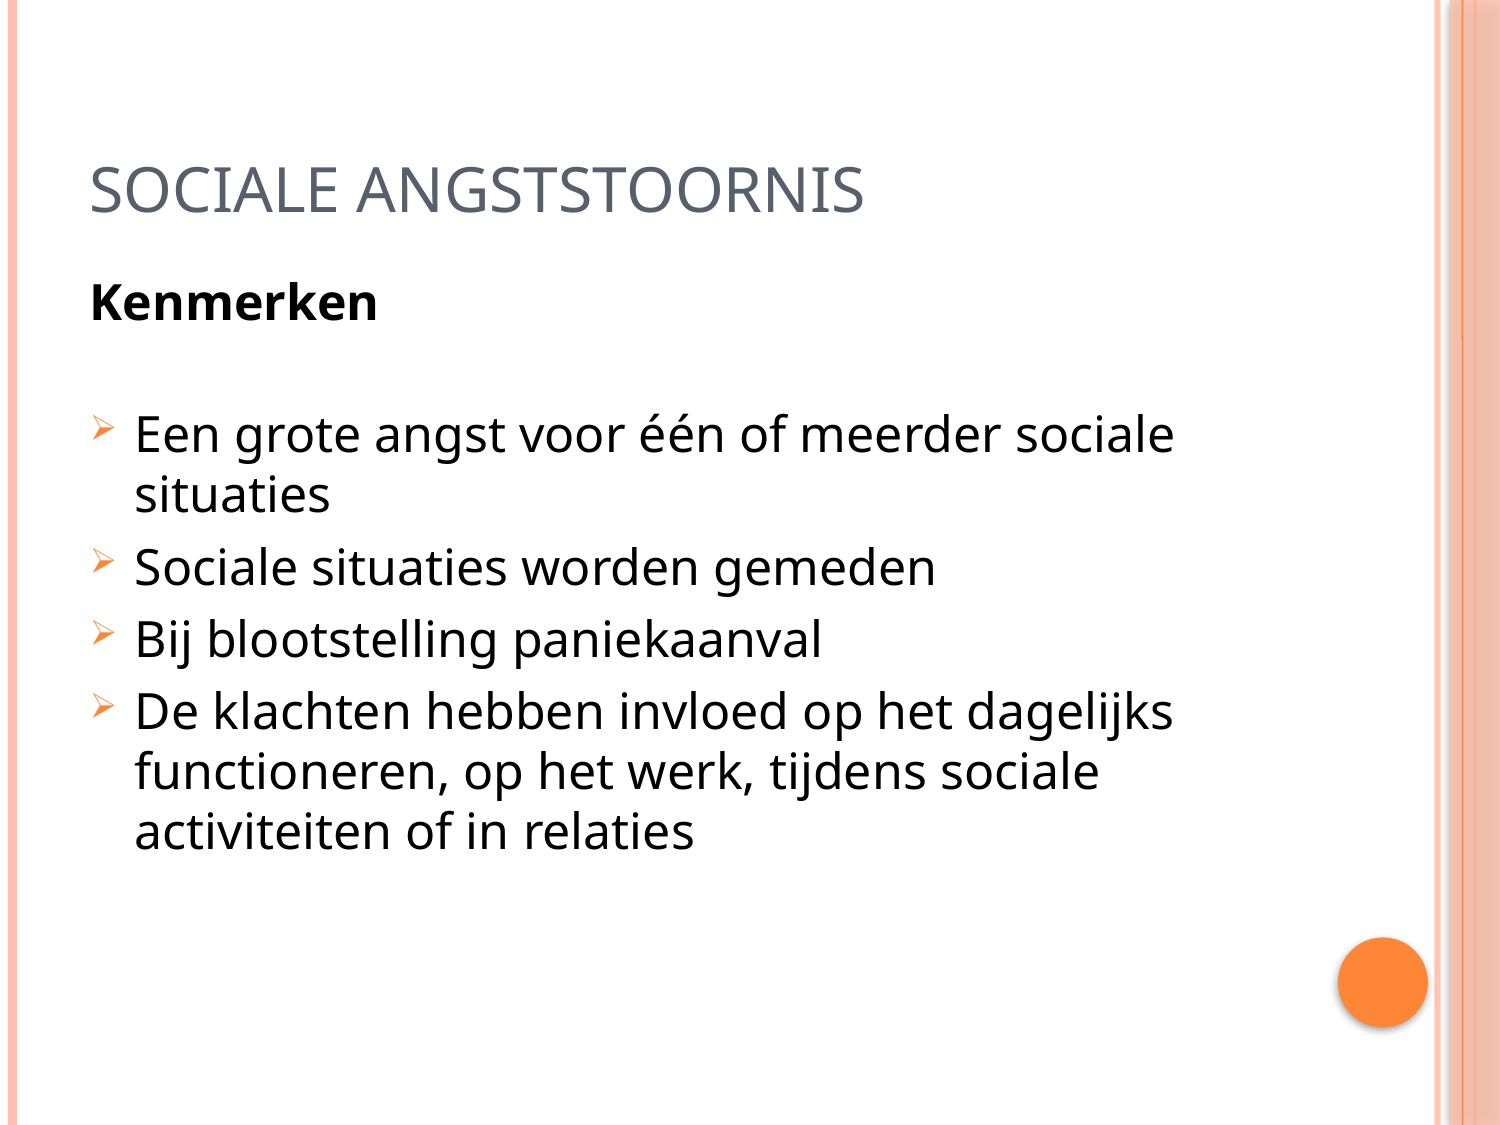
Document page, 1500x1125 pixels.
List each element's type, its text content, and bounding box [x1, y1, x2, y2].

title Sociale angststoornis [75, 45, 1300, 233]
list Kenmerken Een grote angst voor één of meerder sociale situaties Sociale situaties worden gemeden Bij blootstelling paniekaanval De klachten hebben invloed op het dagelijks functioneren, op het werk, tijdens sociale activiteiten of in relaties [75, 262, 1300, 1062]
